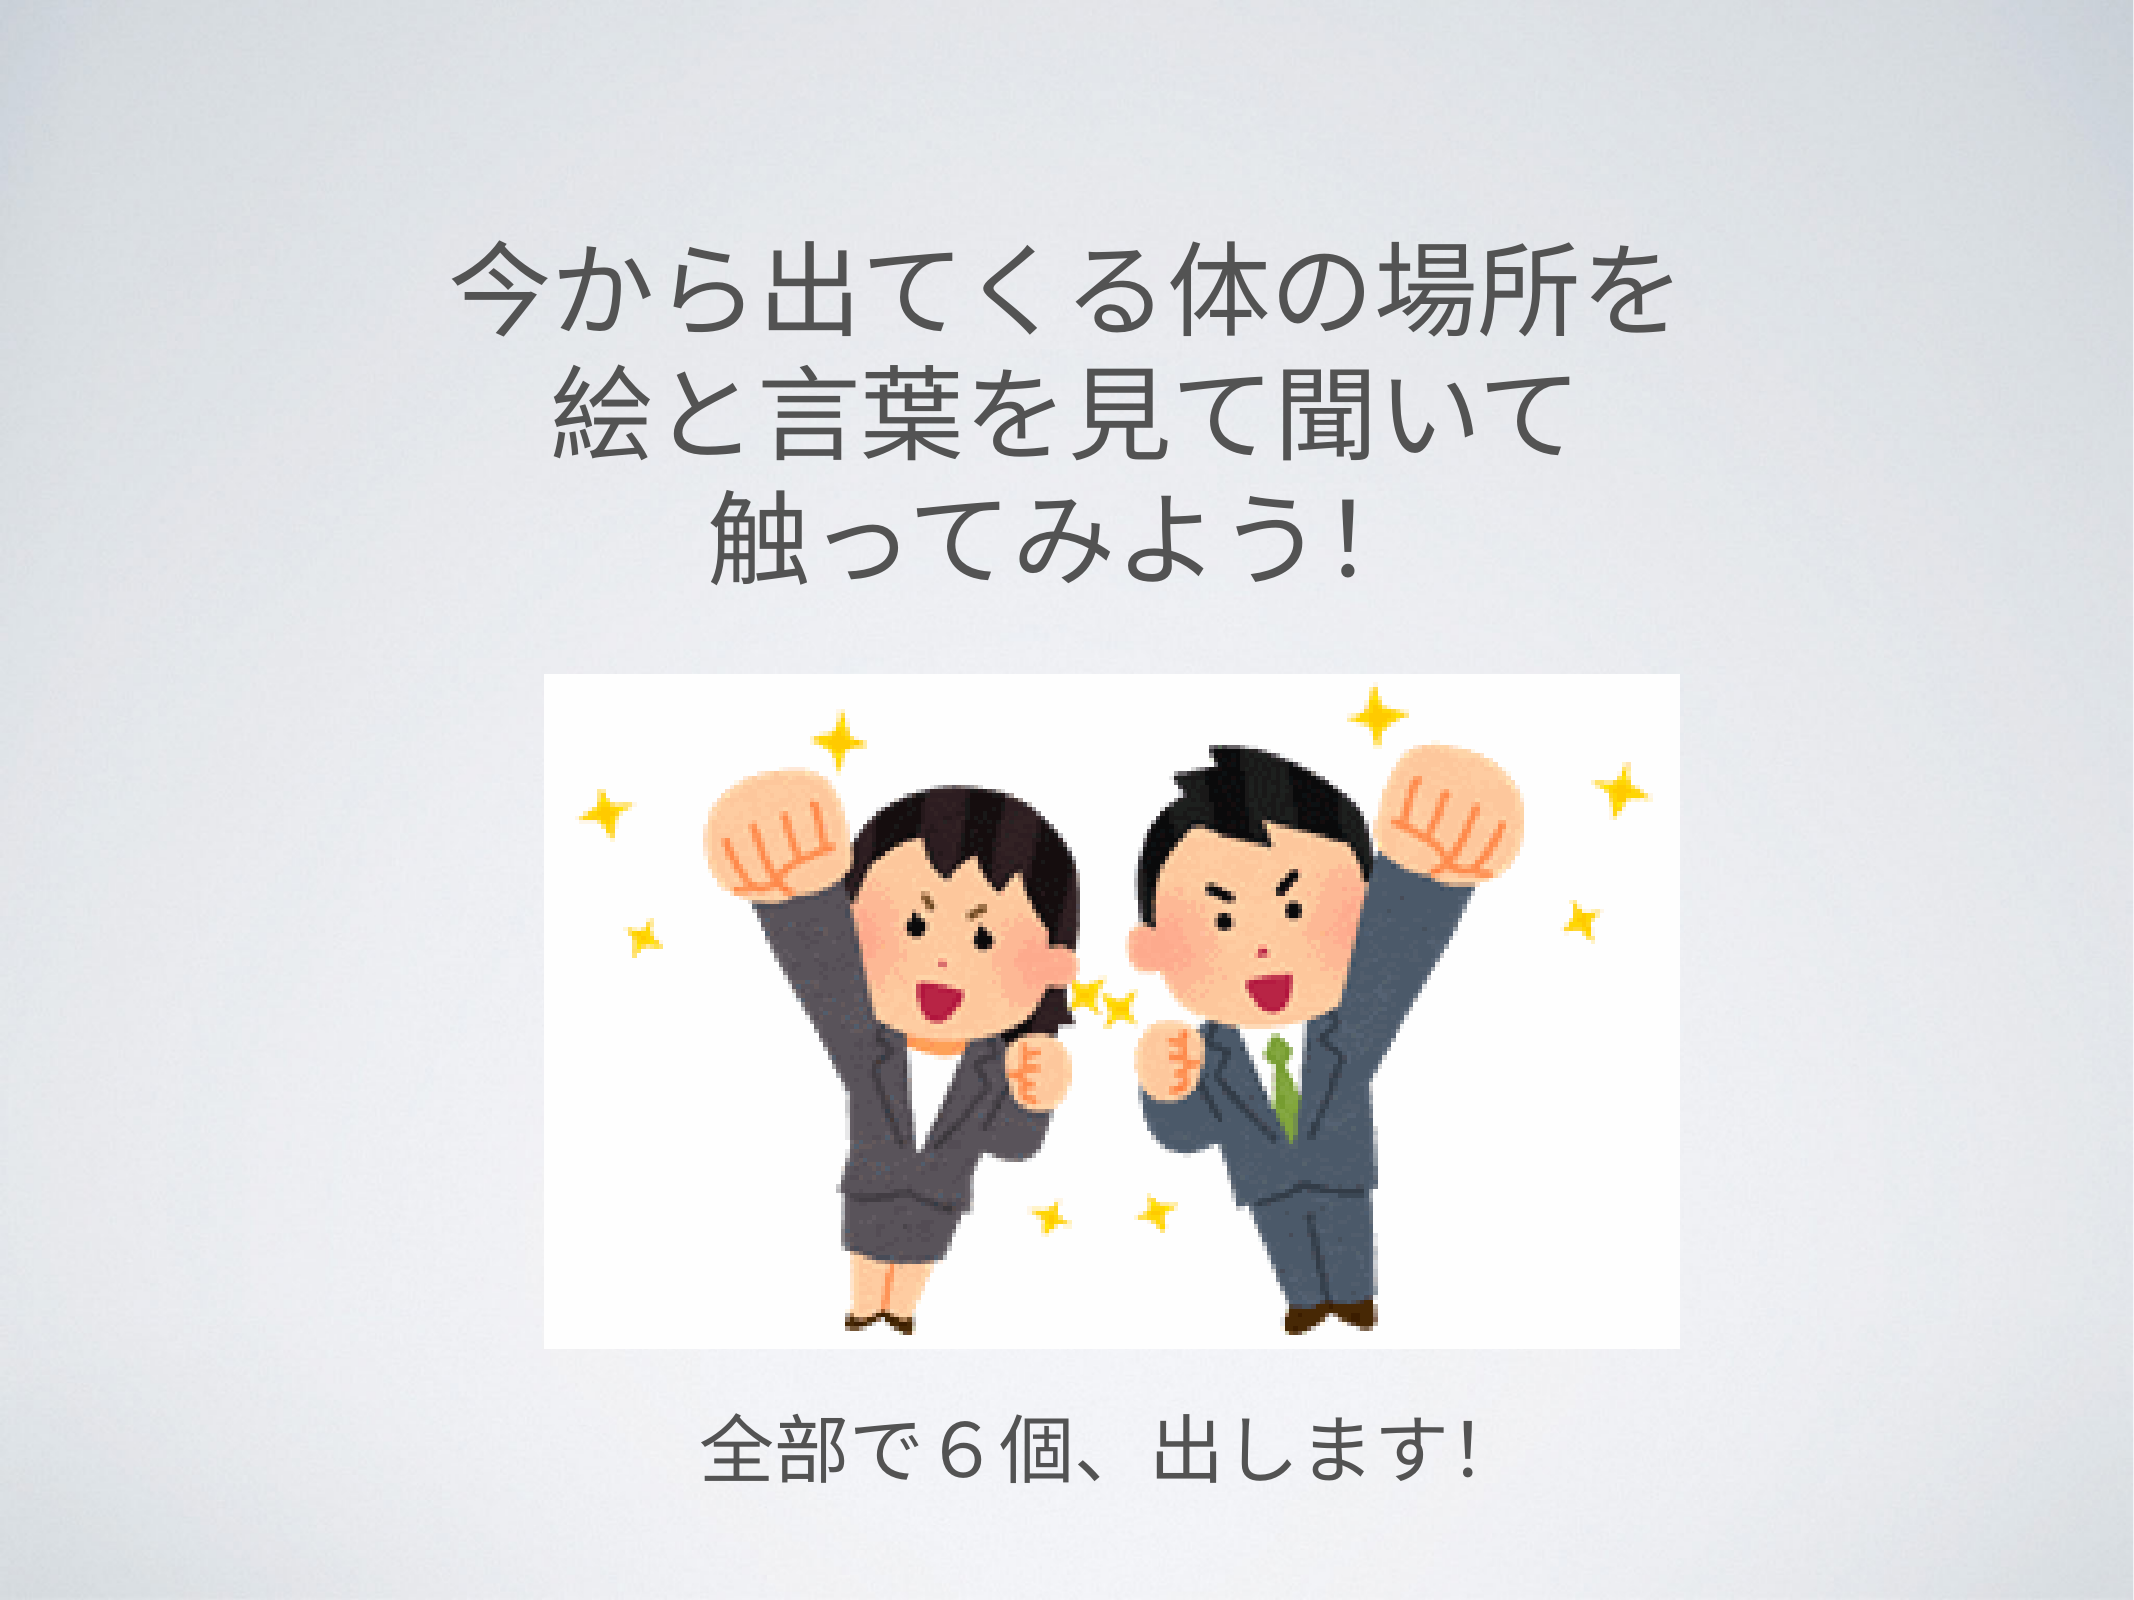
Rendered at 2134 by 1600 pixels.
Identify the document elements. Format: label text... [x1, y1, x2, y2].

title 今から出てくる体の場所を 絵と言葉を見て聞いて 触ってみよう！ [57, 145, 2076, 678]
text_box 全部で６個、出します！ [690, 1394, 1533, 1502]
picture [0, 0, 2134, 1600]
